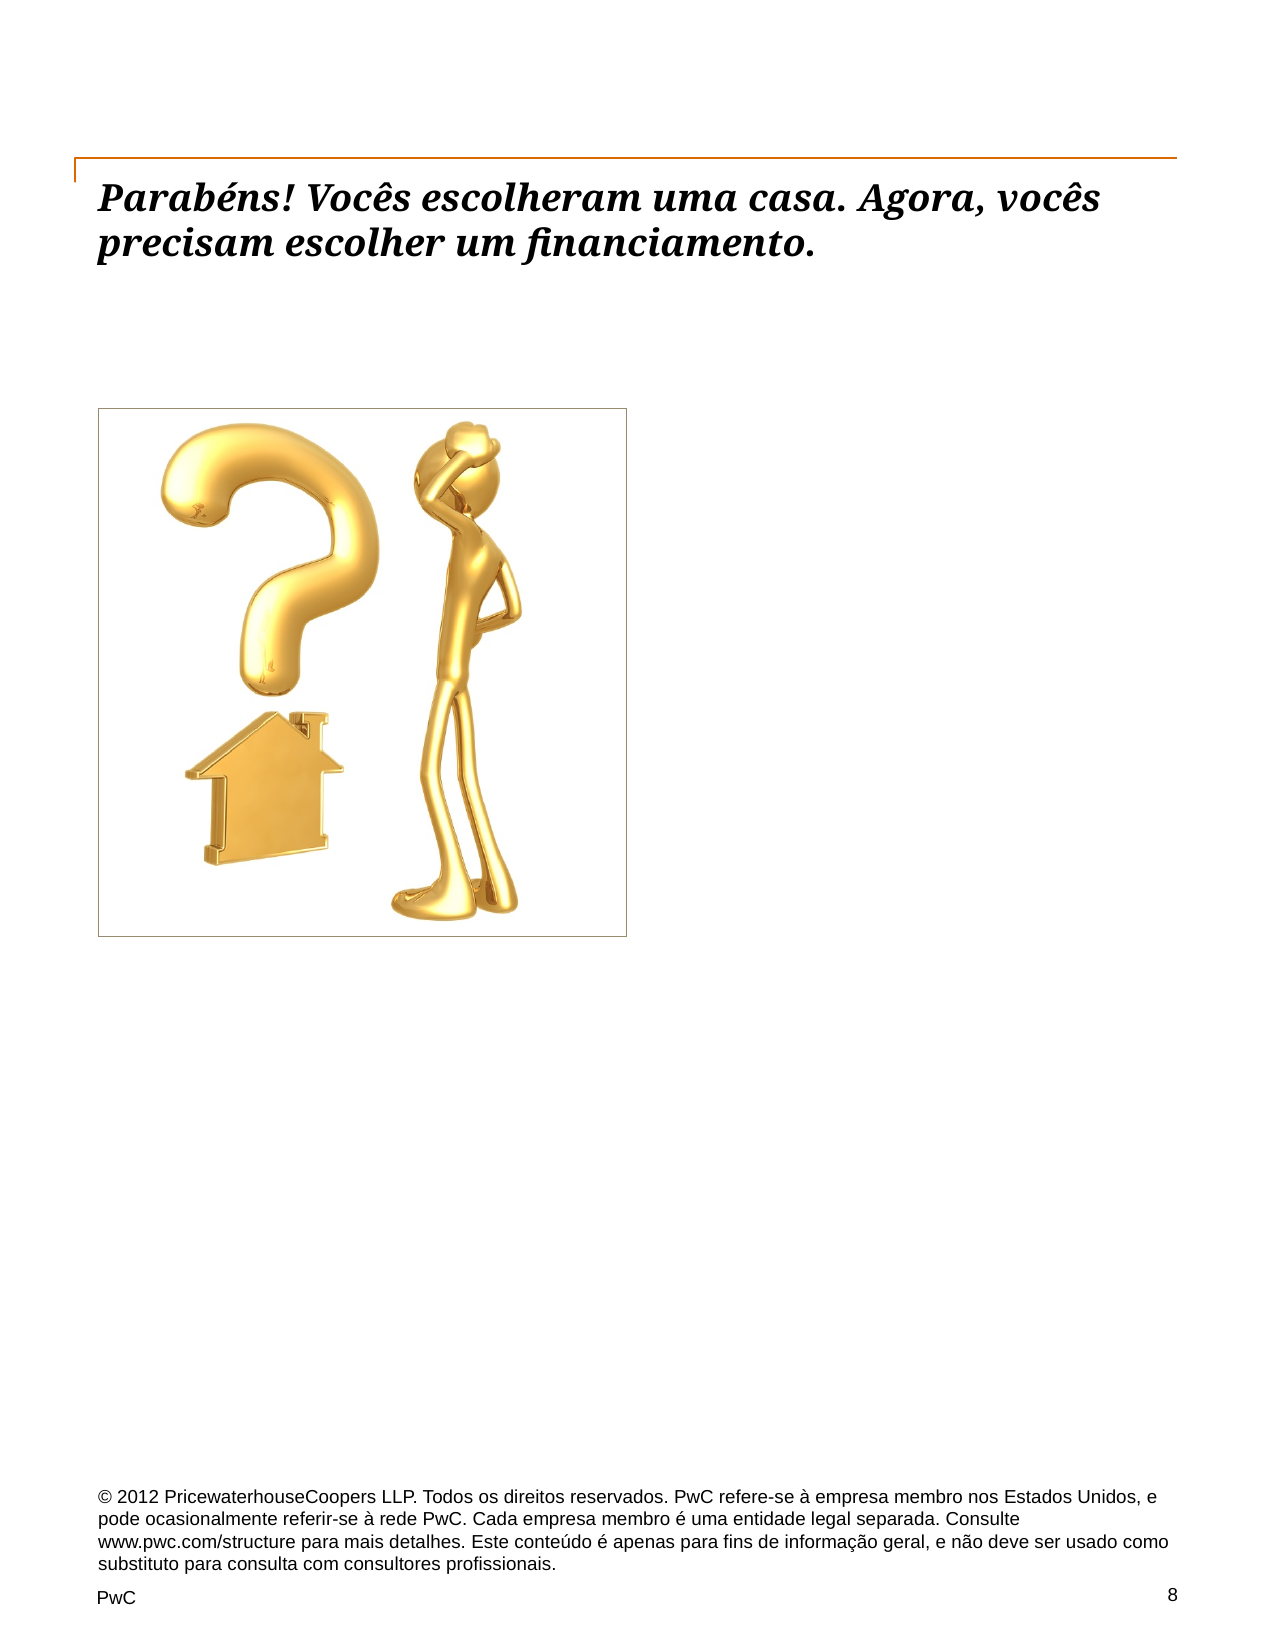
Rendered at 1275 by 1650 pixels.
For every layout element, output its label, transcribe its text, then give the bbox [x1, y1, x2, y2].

title Parabéns! Vocês escolheram uma casa. Agora, vocês precisam escolher um financiamento. [98, 173, 1178, 265]
slide_number 8 [903, 1583, 1179, 1609]
picture [97, 407, 627, 937]
text_box © 2012 PricewaterhouseCoopers LLP. Todos os direitos reservados. PwC refere-se à empresa membro nos Estados Unidos, e pode ocasionalmente referir-se à rede PwC. Cada empresa membro é uma entidade legal separada. Consulte www.pwc.com/structure para mais detalhes. Este conteúdo é apenas para fins de informação geral, e não deve ser usado como substituto para consulta com consultores profissionais. [98, 1484, 1178, 1575]
